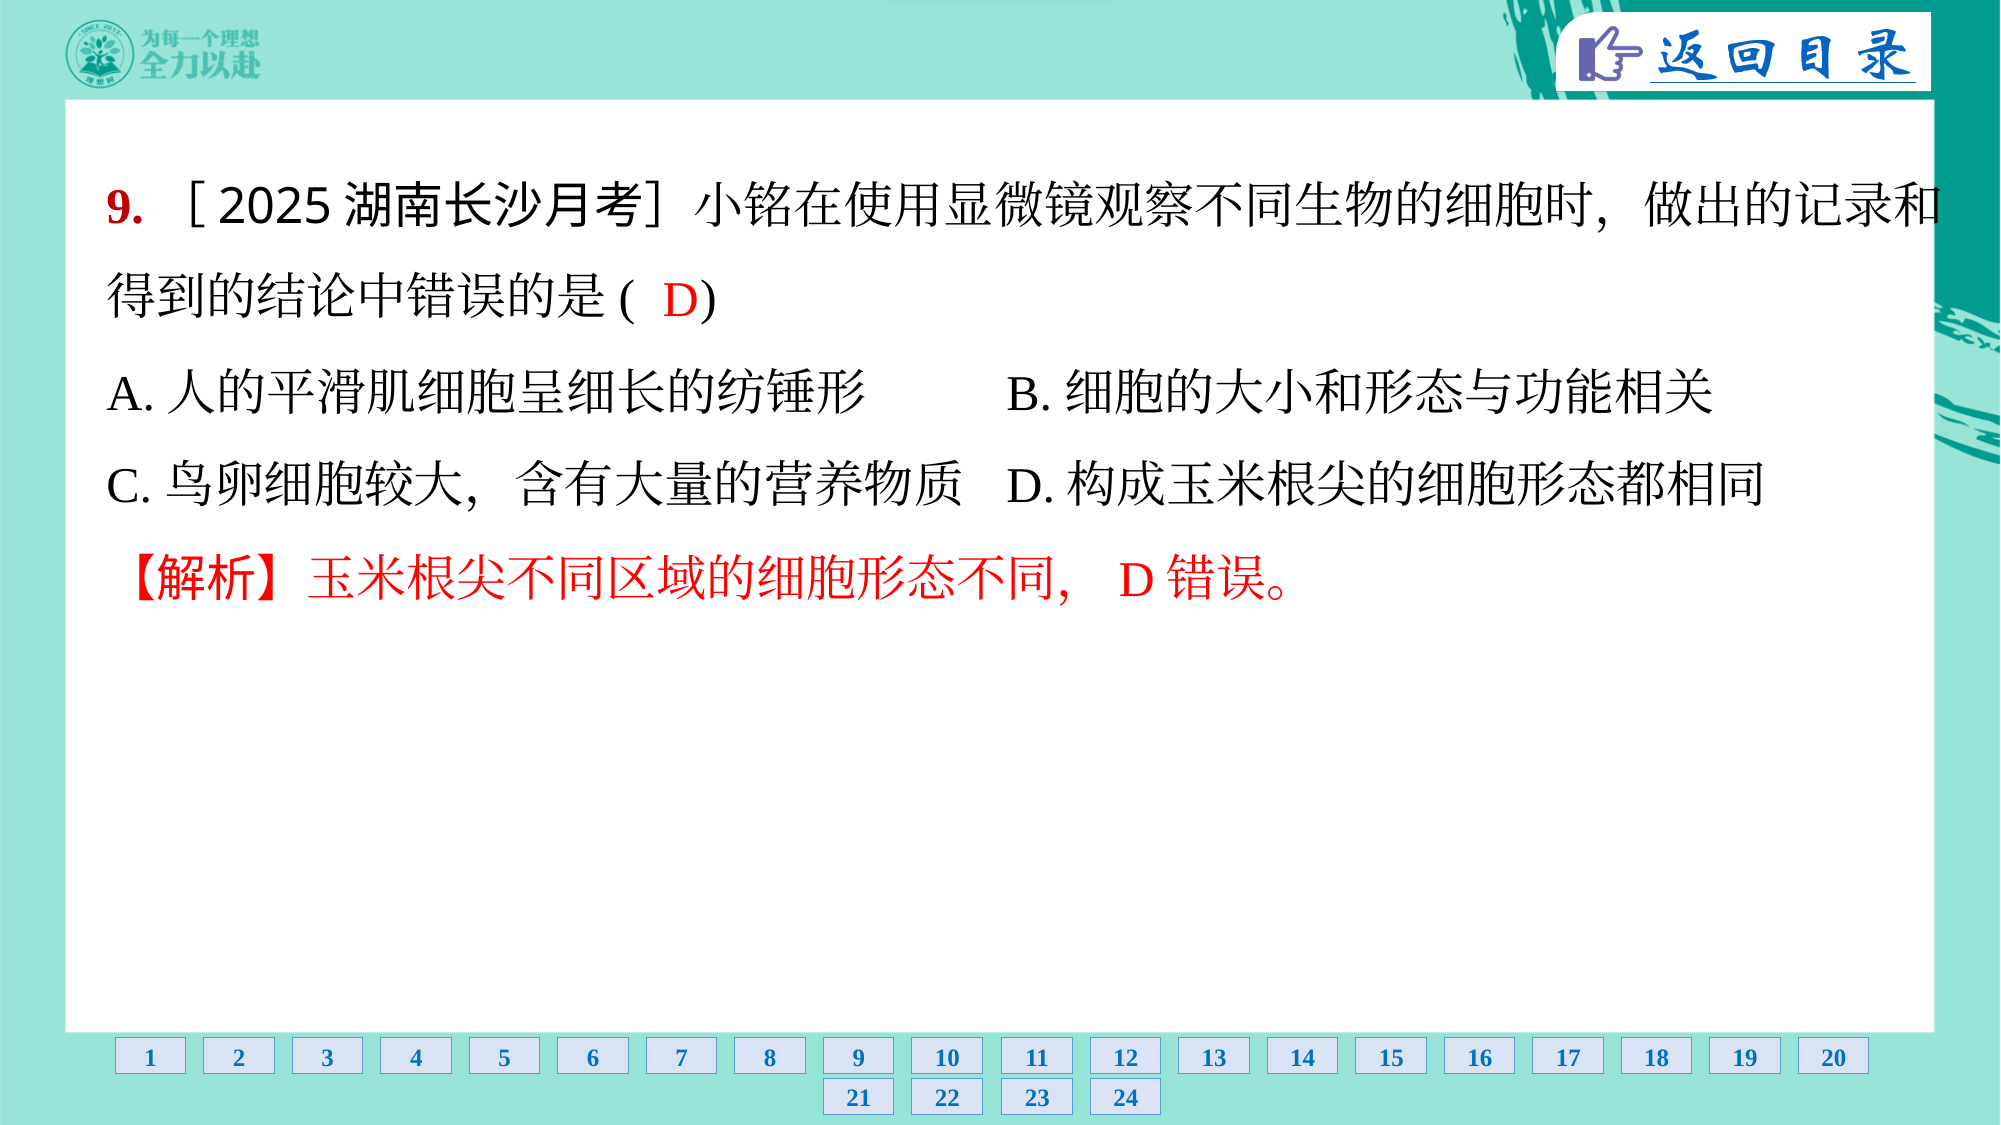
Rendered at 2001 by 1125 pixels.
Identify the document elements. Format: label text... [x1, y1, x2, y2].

text_box D [644, 234, 717, 327]
text_box 9.［2025湖南长沙月考］小铭在使用显微镜观察不同生物的细胞时，做出的记录和 得到的结论中错误的是( ) [106, 141, 1895, 325]
text_box A.人的平滑肌细胞呈细长的纺锤形 B.细胞的大小和形态与功能相关 C.鸟卵细胞较大，含有大量的营养物质 D.构成玉米根尖的细胞形态都相同 [106, 329, 1895, 513]
text_box 【解析】玉米根尖不同区域的细胞形态不同，D错误。 [106, 518, 1895, 607]
picture [0, 0, 2000, 1125]
